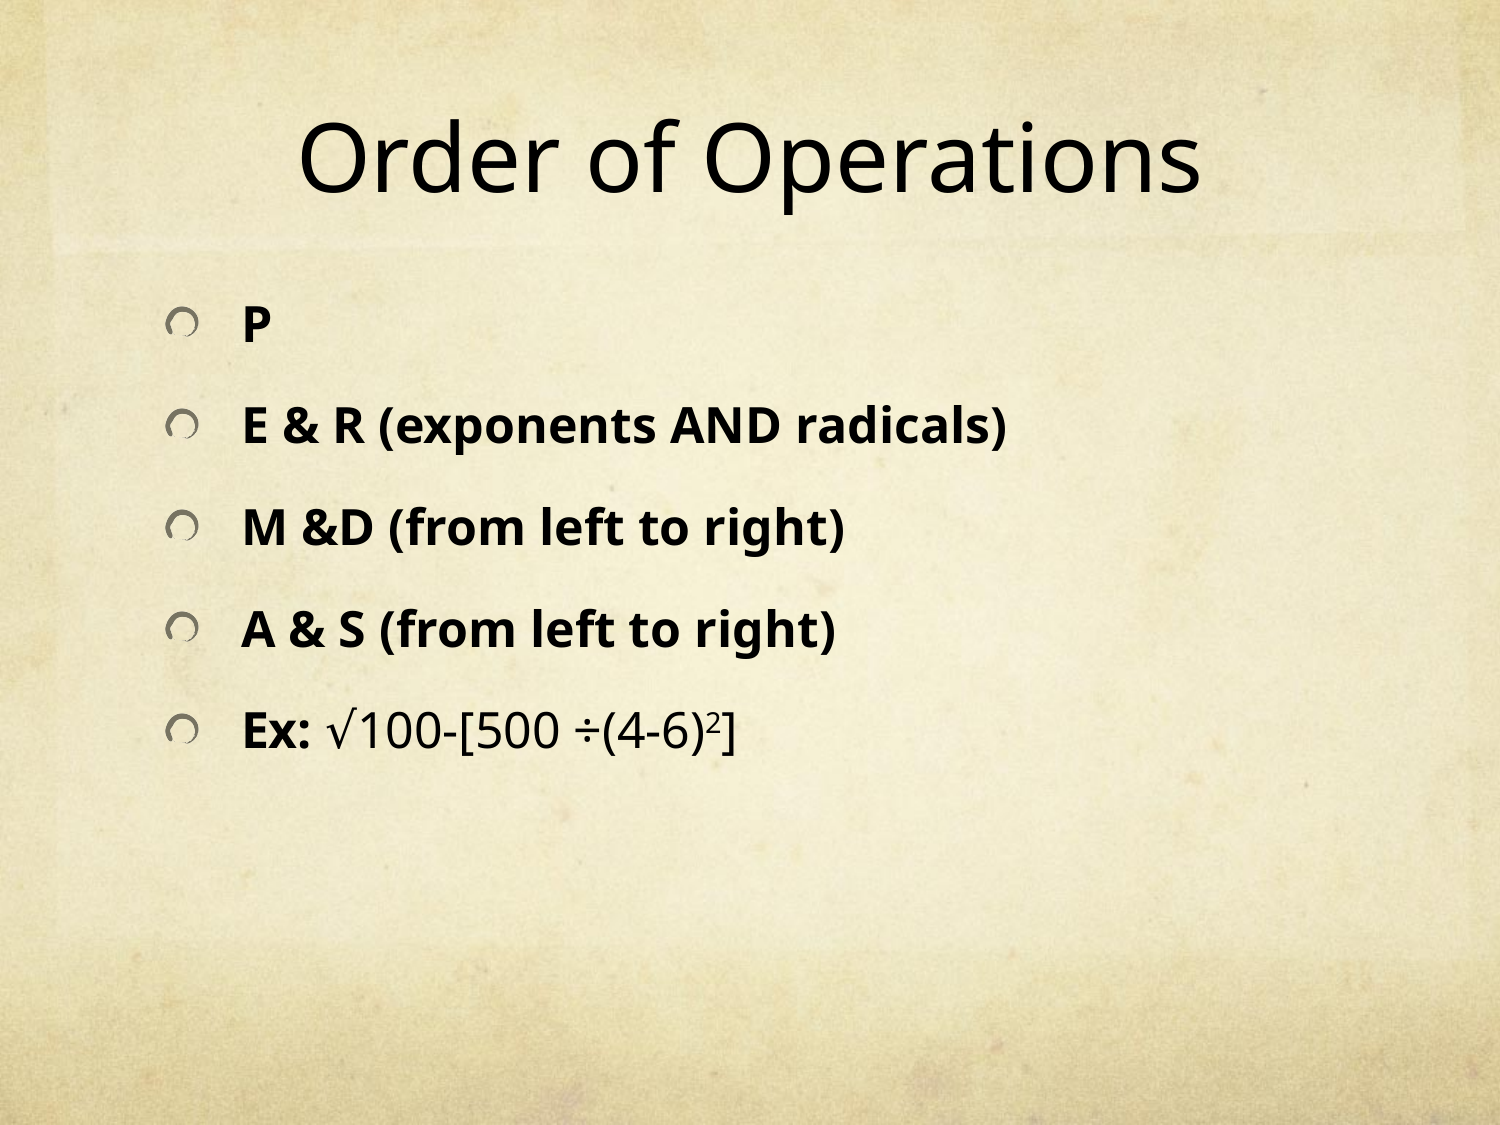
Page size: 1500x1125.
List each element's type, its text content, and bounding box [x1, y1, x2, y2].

title Order of Operations [150, 82, 1350, 225]
list P E & R (exponents AND radicals) M &D (from left to right) A & S (from left to right) Ex: √100-[500 ÷(4-6)2] [150, 284, 1350, 950]
picture [0, 0, 1500, 1125]
